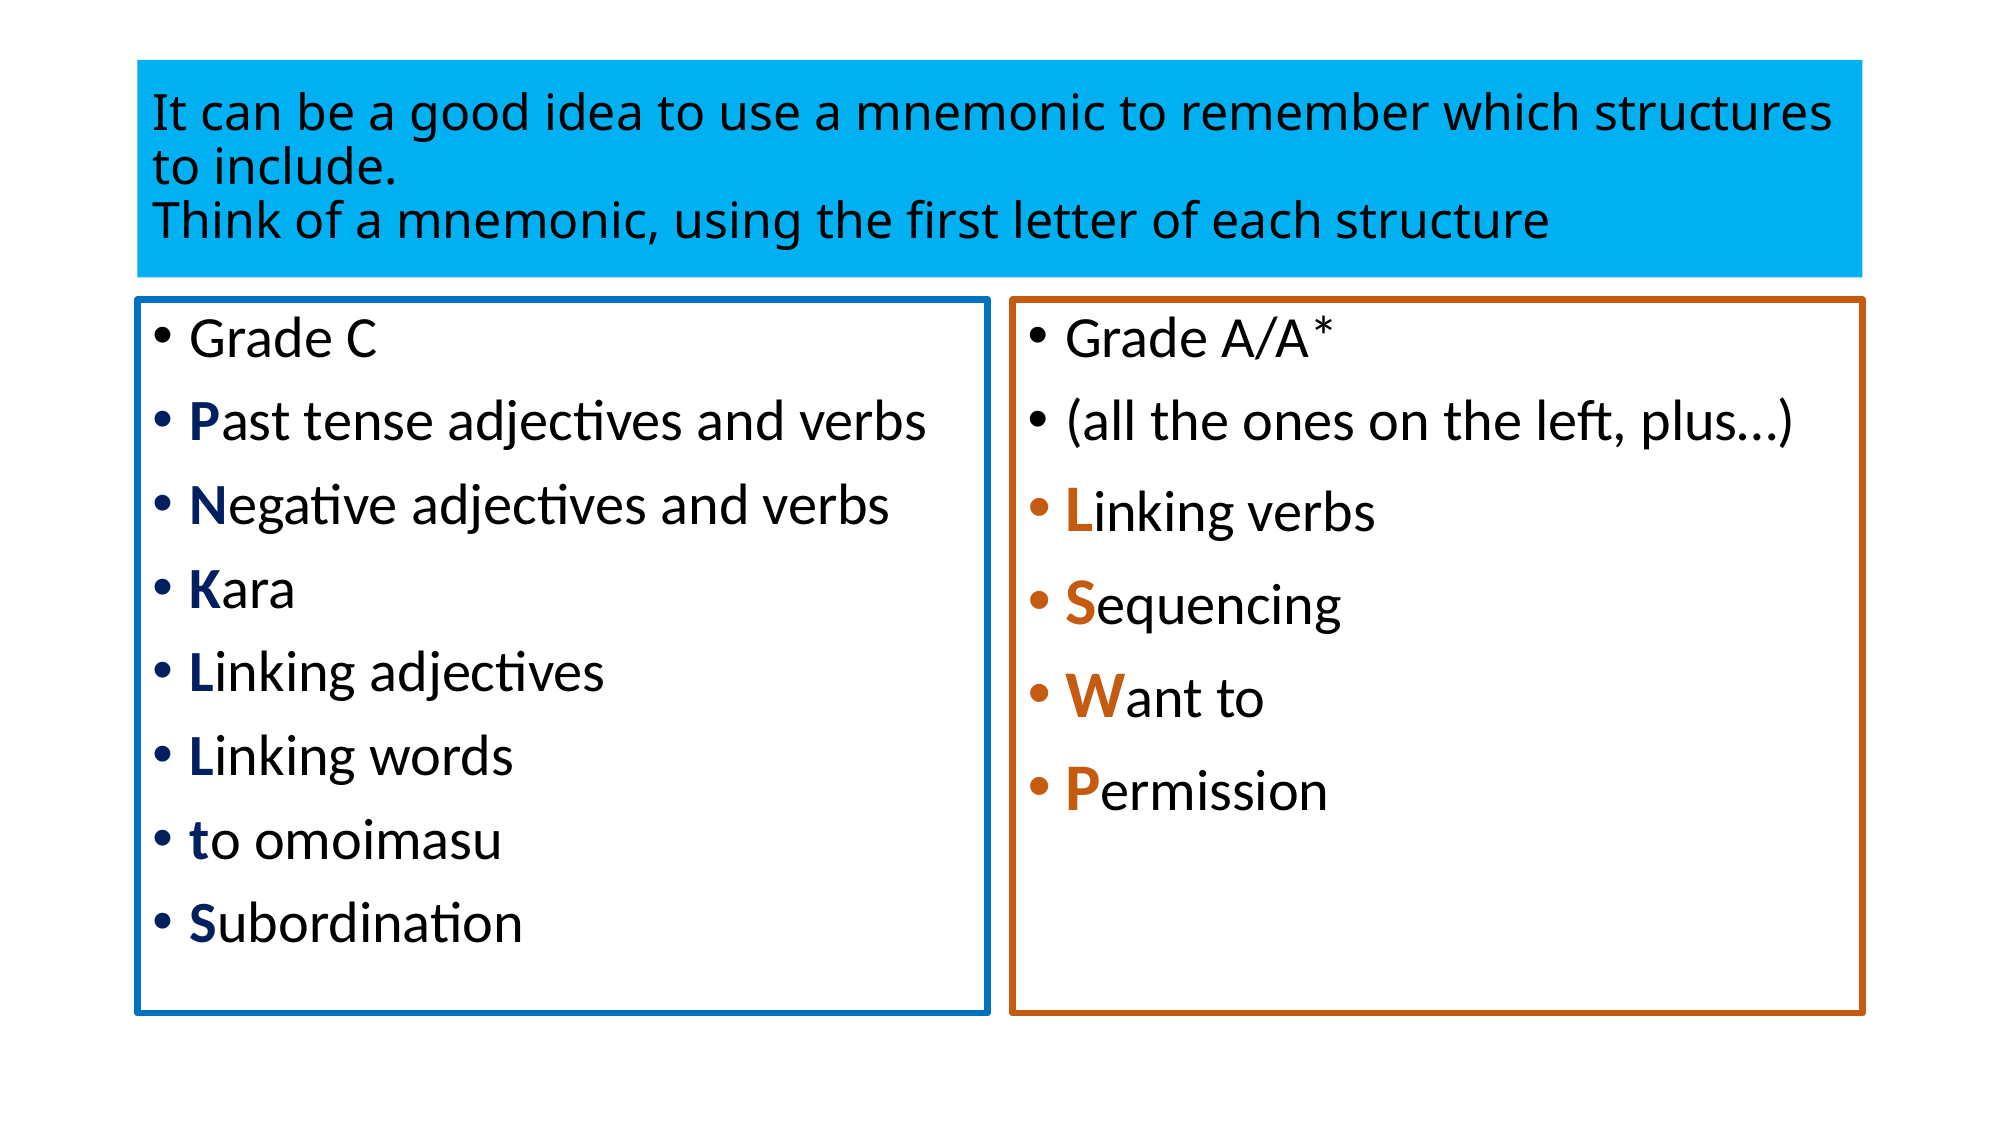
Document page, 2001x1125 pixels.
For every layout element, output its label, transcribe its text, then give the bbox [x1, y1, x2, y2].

list Grade A/A* (all the ones on the left, plus…) Linking verbs Sequencing Want to Permission [1012, 299, 1863, 1014]
title It can be a good idea to use a mnemonic to remember which structures to include. Think of a mnemonic, using the first letter of each structure [137, 59, 1863, 278]
list Grade C Past tense adjectives and verbs Negative adjectives and verbs Kara Linking adjectives Linking words to omoimasu Subordination [137, 299, 988, 1014]
